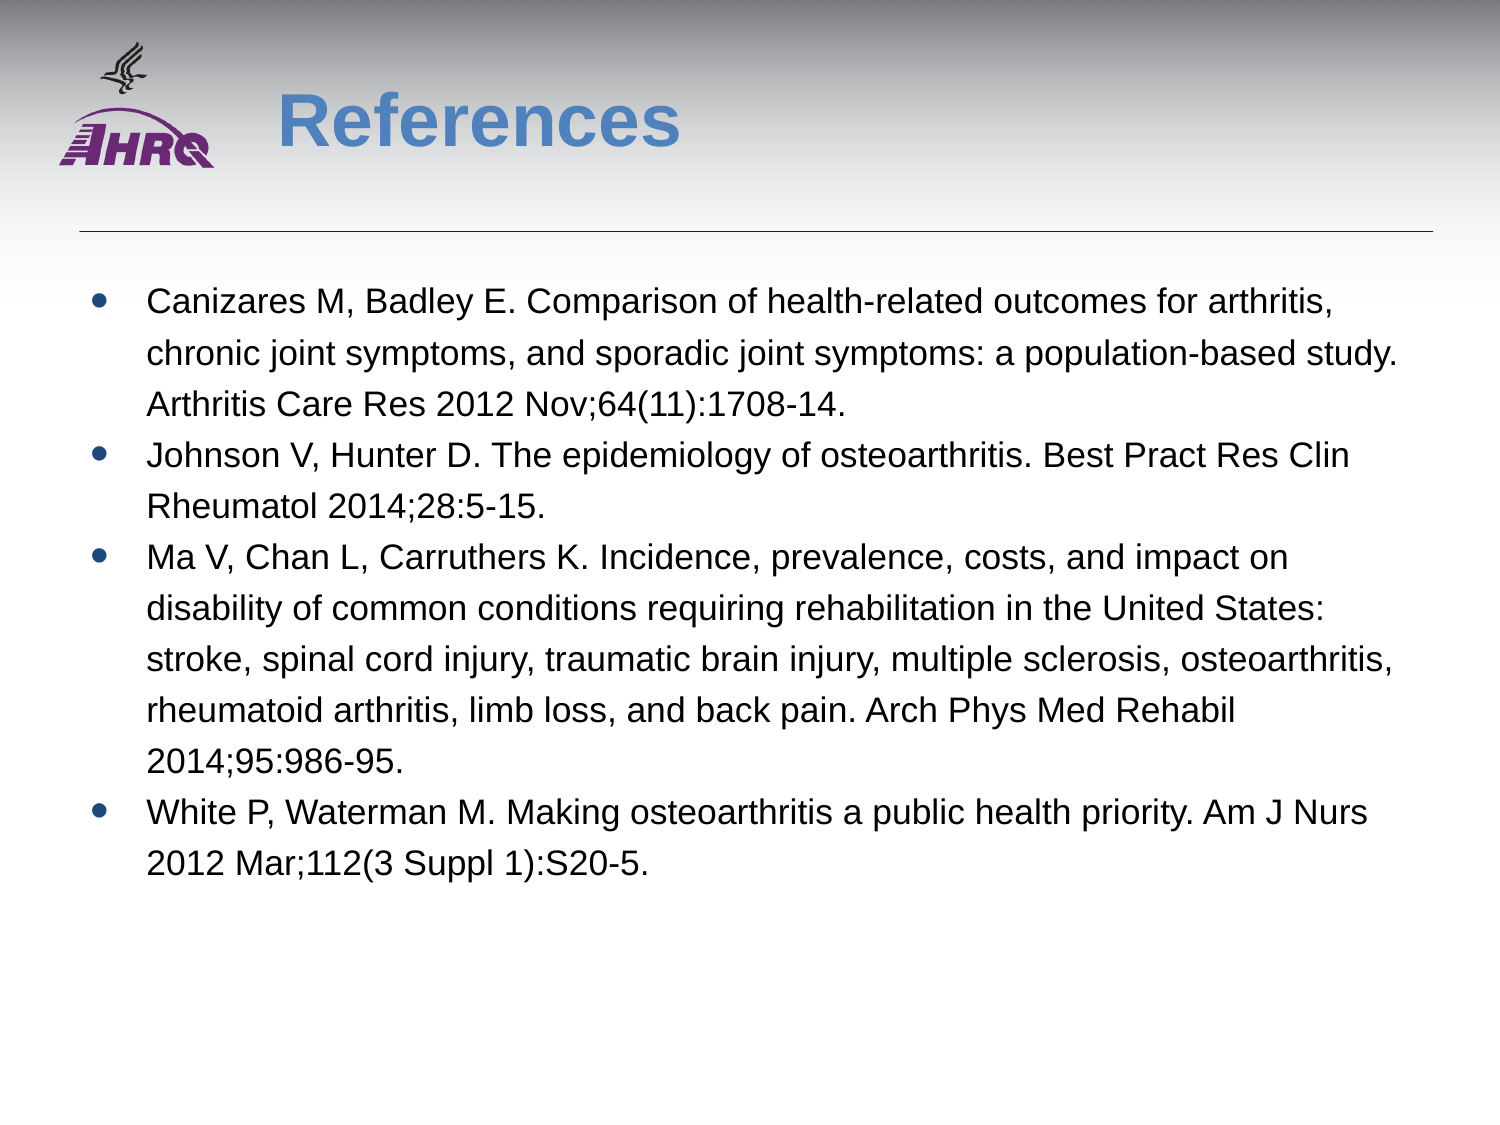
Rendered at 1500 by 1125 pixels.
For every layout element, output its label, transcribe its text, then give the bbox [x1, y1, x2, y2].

list Canizares M, Badley E. Comparison of health-related outcomes for arthritis, chronic joint symptoms, and sporadic joint symptoms: a population-based study. Arthritis Care Res 2012 Nov;64(11):1708-14. Johnson V, Hunter D. The epidemiology of osteoarthritis. Best Pract Res Clin Rheumatol 2014;28:5-15. Ma V, Chan L, Carruthers K. Incidence, prevalence, costs, and impact on disability of common conditions requiring rehabilitation in the United States: stroke, spinal cord injury, traumatic brain injury, multiple sclerosis, osteoarthritis, rheumatoid arthritis, limb loss, and back pain. Arch Phys Med Rehabil 2014;95:986-95. White P, Waterman M. Making osteoarthritis a public health priority. Am J Nurs 2012 Mar;112(3 Suppl 1):S20-5. [75, 262, 1425, 1005]
title References [262, 45, 1425, 188]
picture [0, 0, 1500, 1125]
